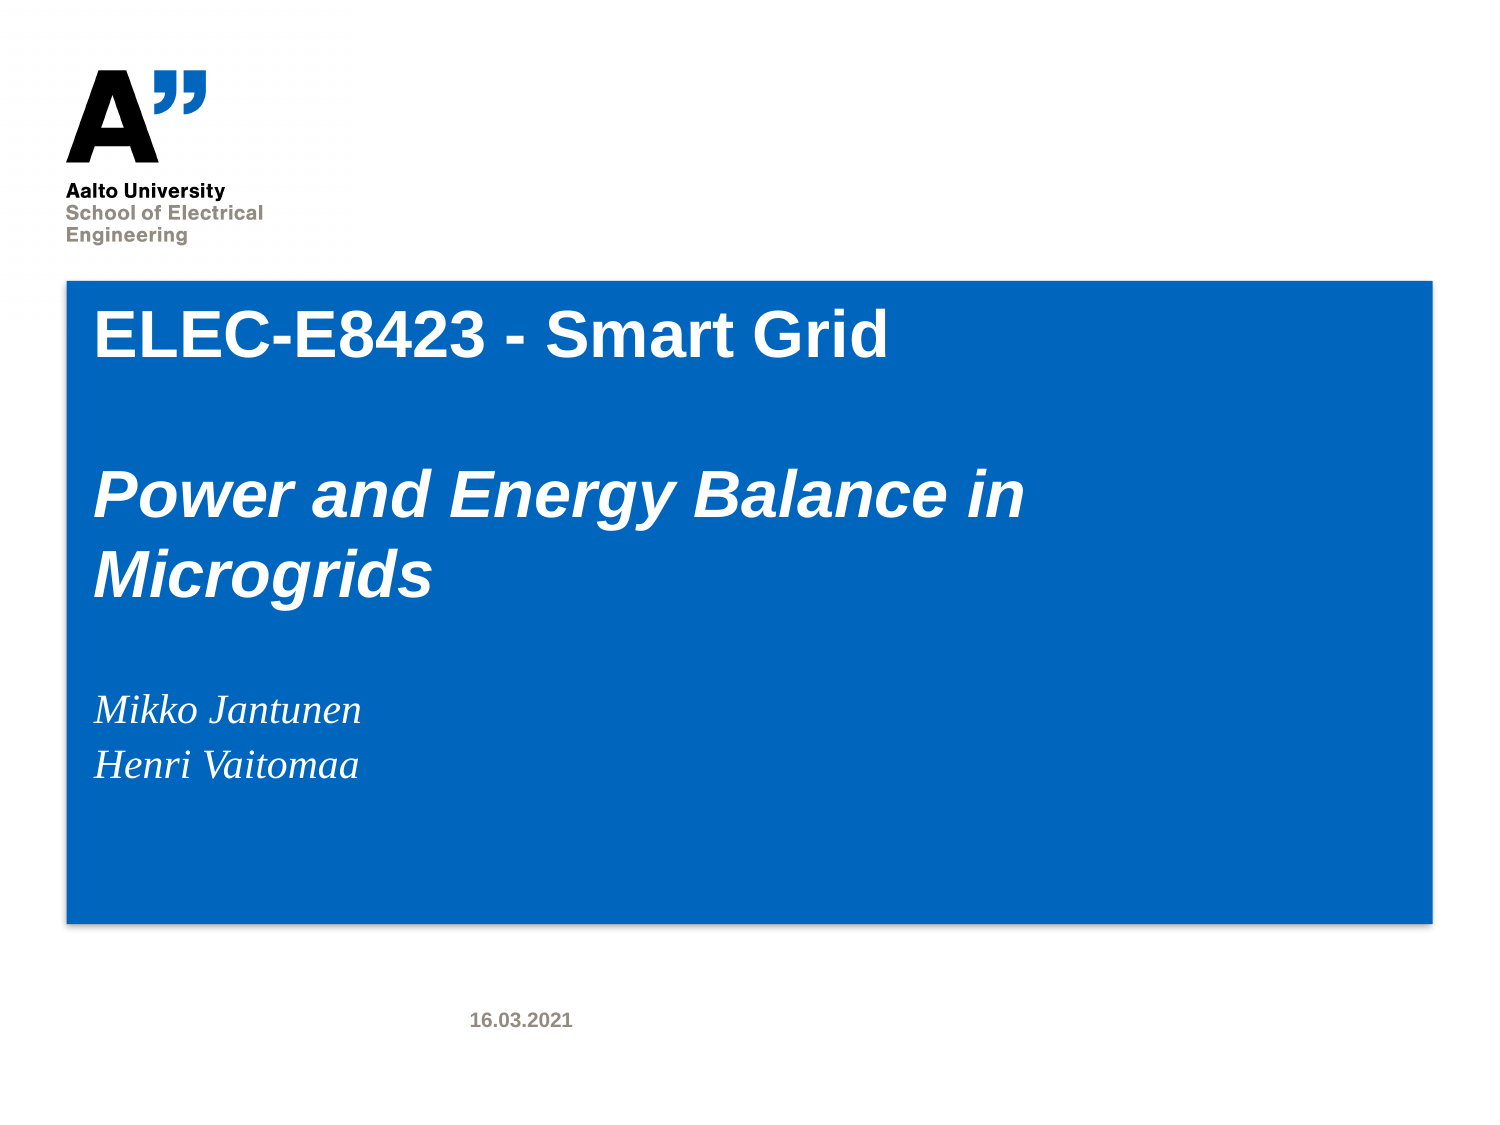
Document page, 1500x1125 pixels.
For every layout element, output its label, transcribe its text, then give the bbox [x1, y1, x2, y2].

title ELEC-E8423 - Smart Grid Power and Energy Balance in Microgrids [93, 290, 1370, 687]
list 16.03.2021 [469, 1006, 803, 1082]
picture [0, 0, 355, 335]
subtitle Mikko Jantunen Henri Vaitomaa [93, 686, 1125, 904]
